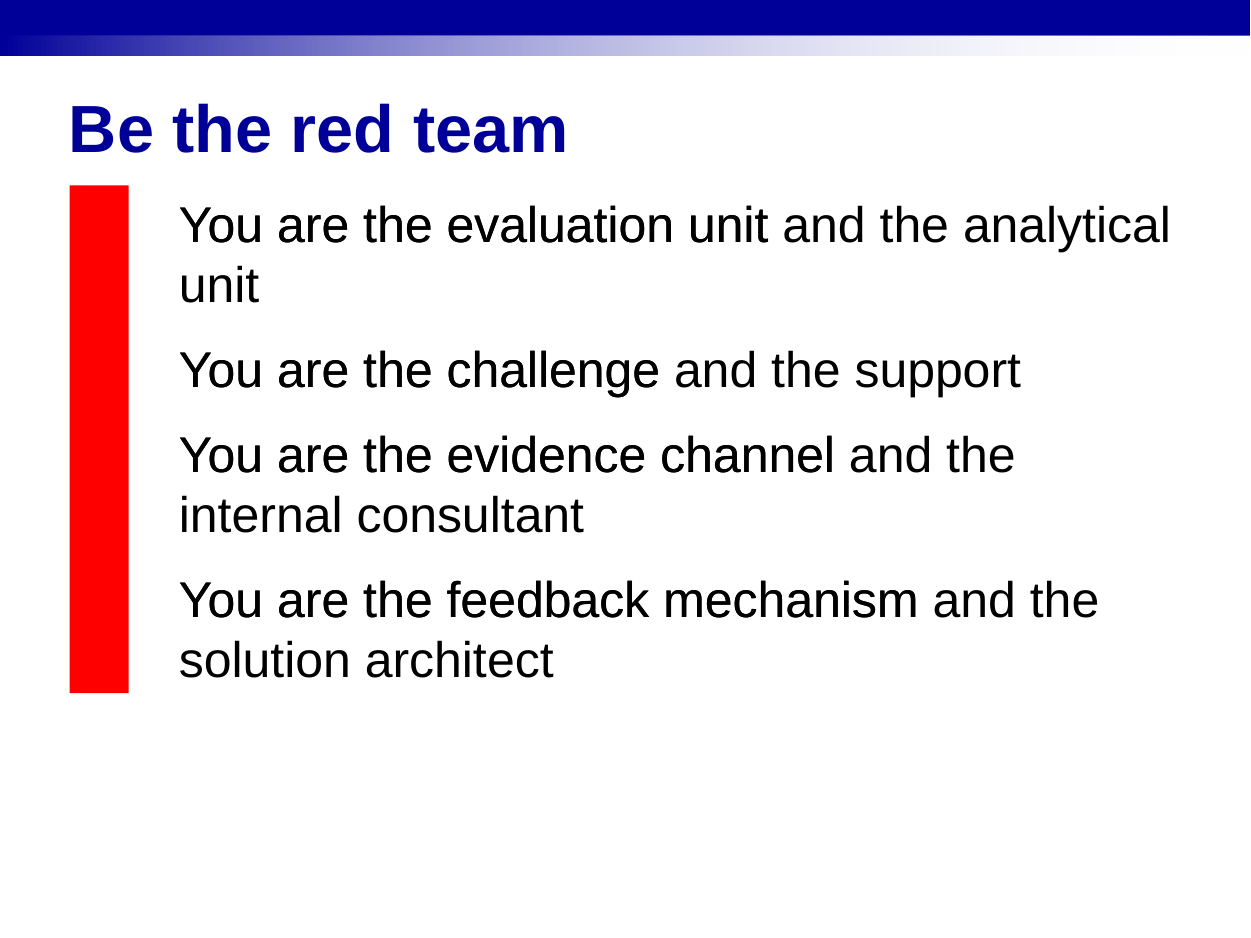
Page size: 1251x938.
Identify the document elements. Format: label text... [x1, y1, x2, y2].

text_box You are the evaluation unit and the analytical unit You are the challenge and the support You are the evidence channel and the internal consultant You are the feedback mechanism and the solution architect [164, 185, 1188, 814]
text_box [68, 183, 131, 695]
title Be the red team [54, 78, 1188, 148]
